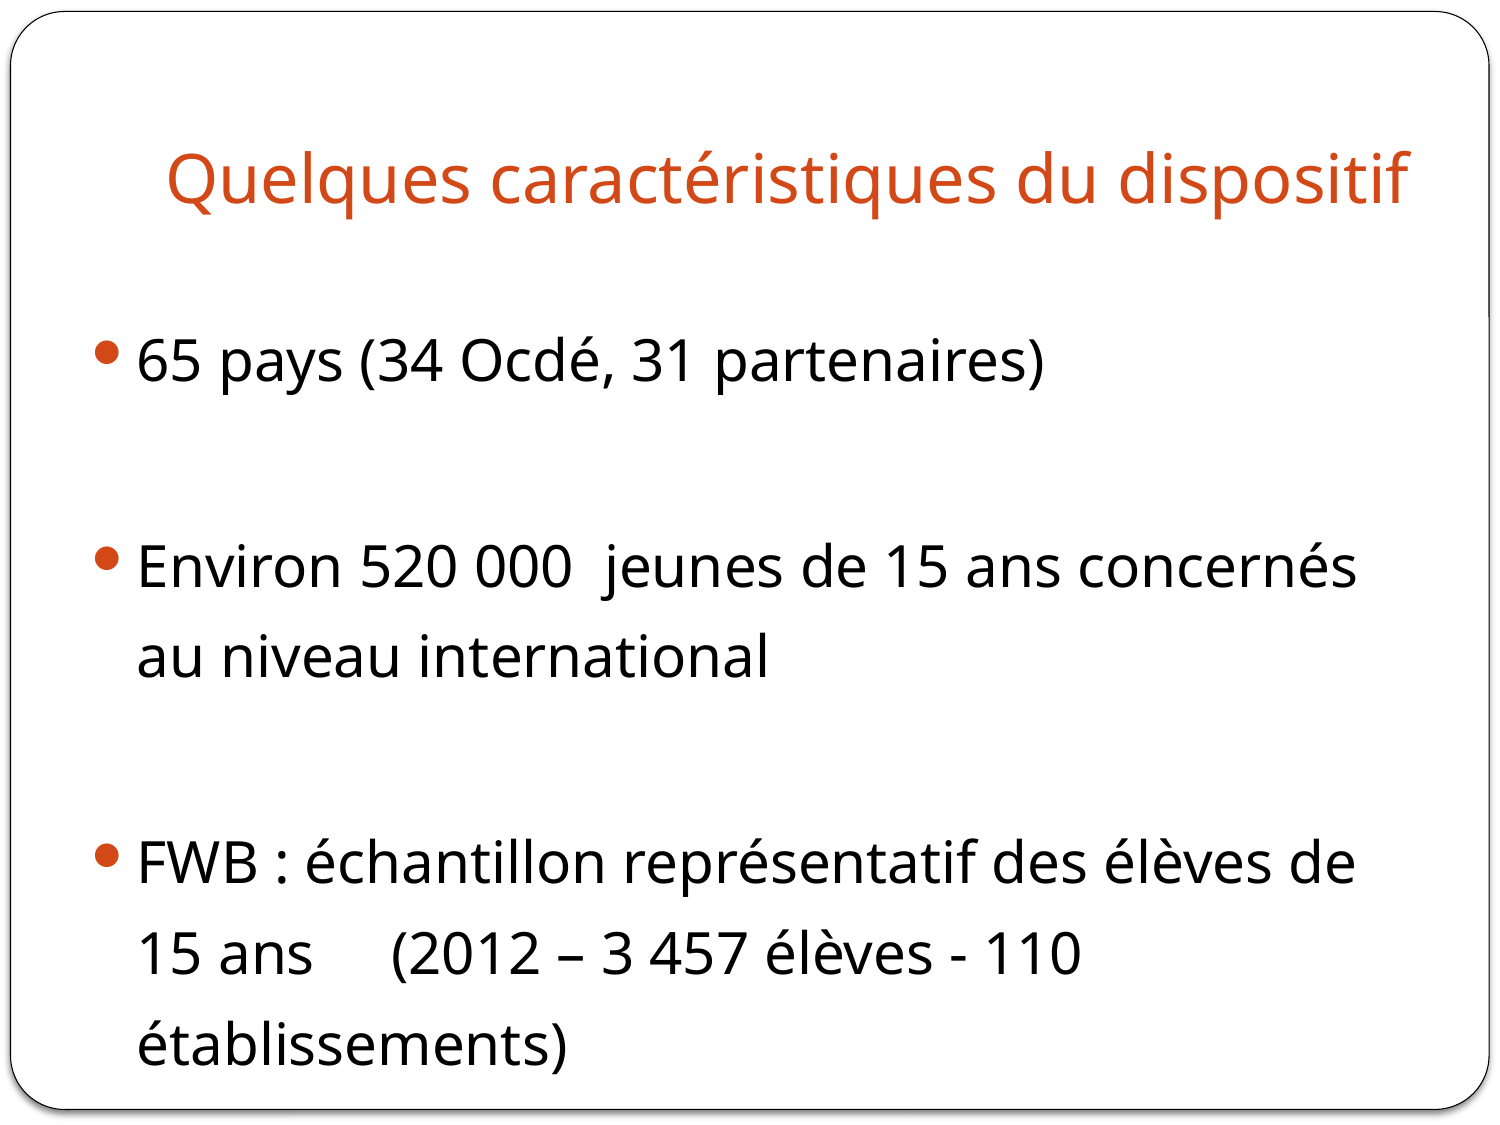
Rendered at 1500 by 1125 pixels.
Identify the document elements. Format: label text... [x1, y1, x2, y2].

title Quelques caractéristiques du dispositif [150, 45, 1425, 233]
list 65 pays (34 Ocdé, 31 partenaires) Environ 520 000 jeunes de 15 ans concernés au niveau international FWB : échantillon représentatif des élèves de 15 ans (2012 – 3 457 élèves - 110 établissements) [76, 294, 1427, 1118]
